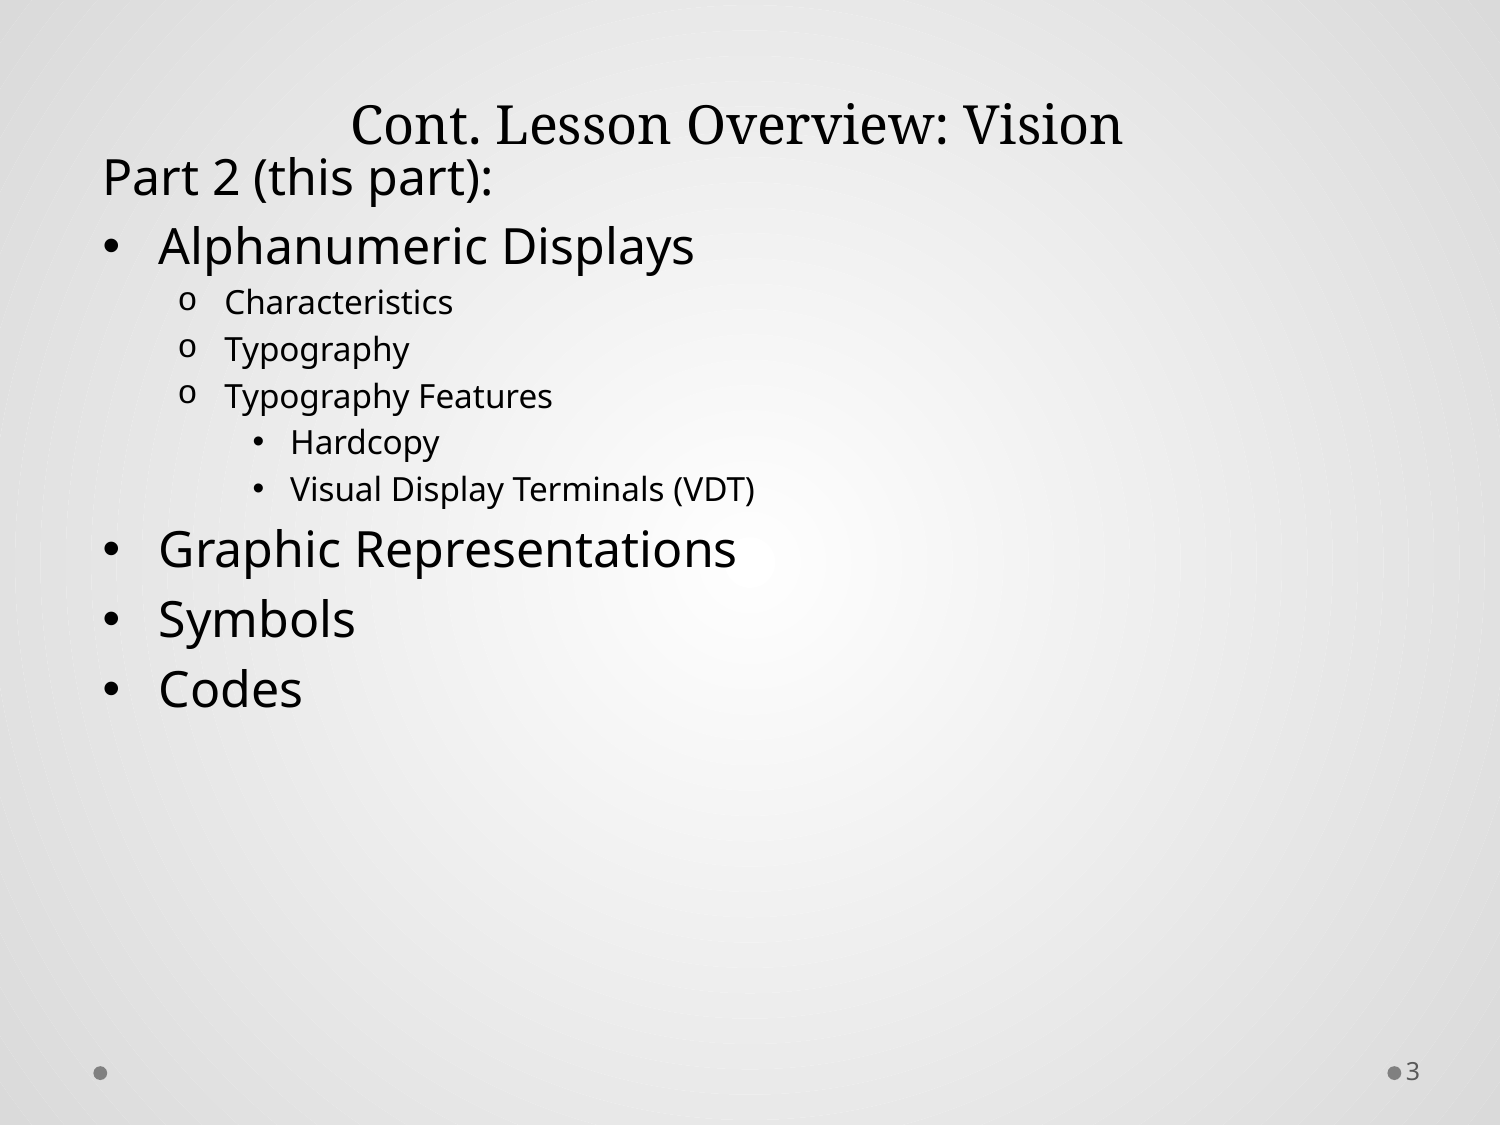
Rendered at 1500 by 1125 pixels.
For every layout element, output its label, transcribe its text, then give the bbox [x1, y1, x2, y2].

title Cont. Lesson Overview: Vision [62, 62, 1413, 163]
slide_number 3 [1401, 1042, 1494, 1103]
list Part 2 (this part): Alphanumeric Displays Characteristics Typography Typography Features Hardcopy Visual Display Terminals (VDT) Graphic Representations Symbols Codes [87, 137, 1438, 1113]
